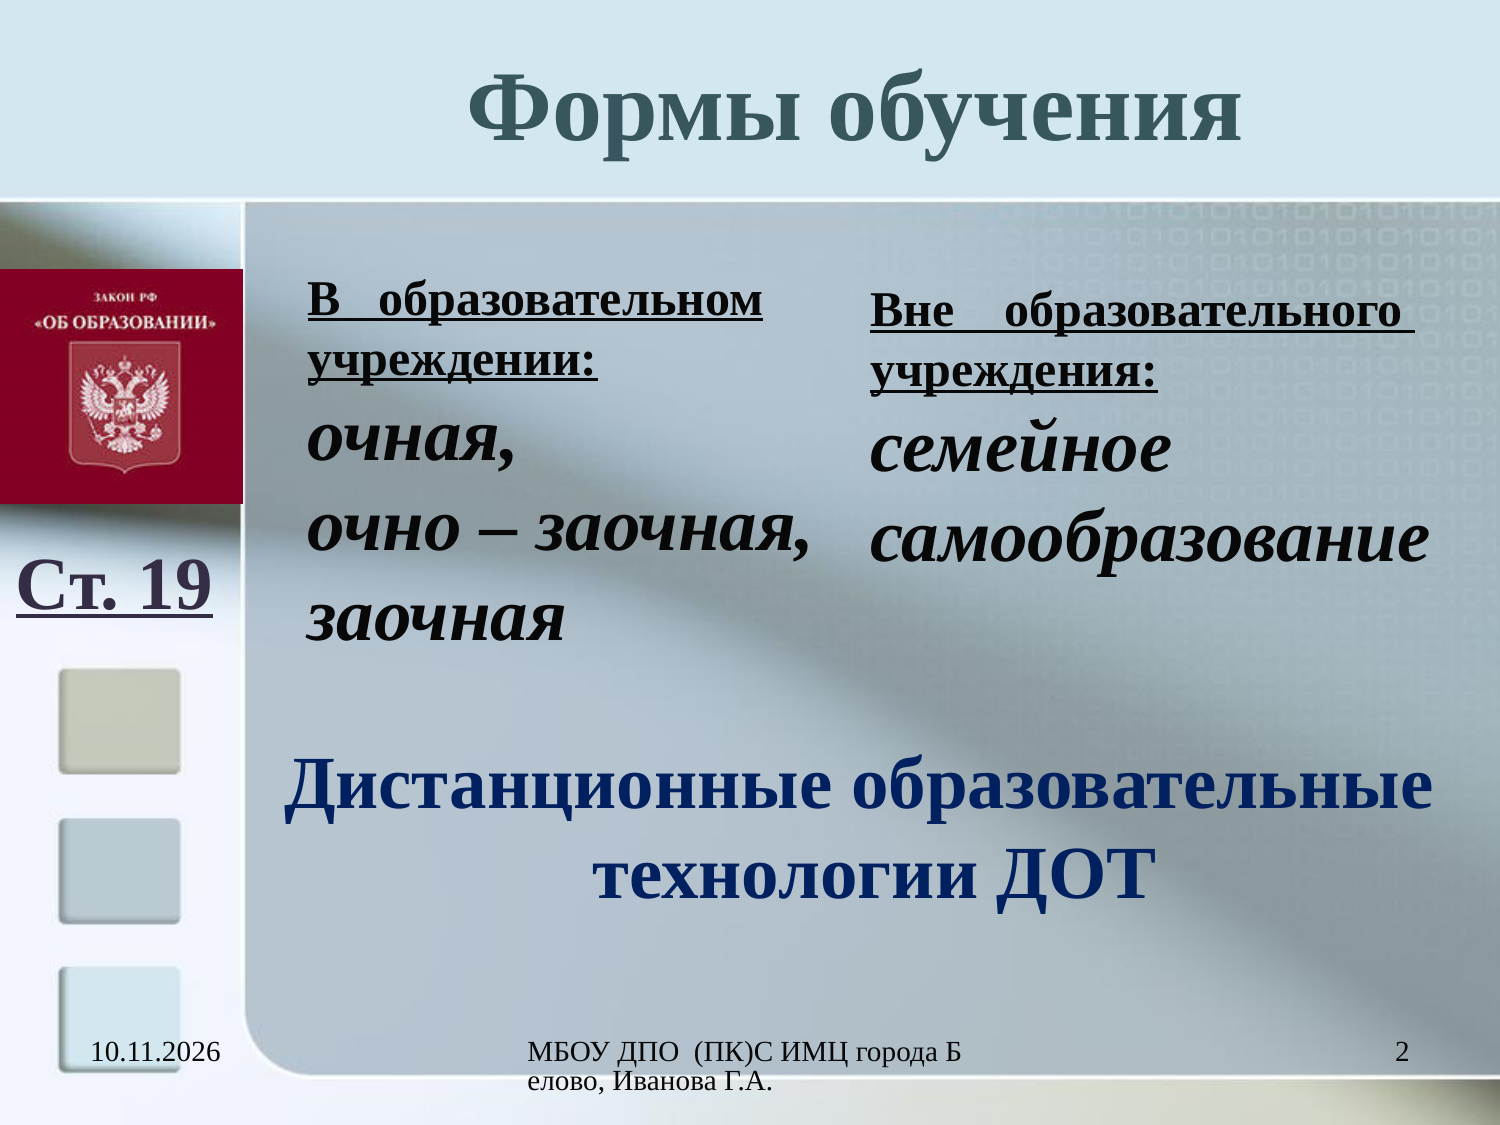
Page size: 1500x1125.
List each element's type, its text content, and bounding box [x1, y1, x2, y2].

picture [0, 0, 1500, 1125]
text_box Дистанционные образовательные технологии ДОТ [269, 726, 1462, 922]
text_box Вне образовательного учреждения: семейное самообразование [855, 269, 1453, 675]
text_box В образовательном учреждении: очная, очно – заочная, заочная [292, 257, 868, 663]
footer МБОУ ДПО (ПК)С ИМЦ города Белово, Иванова Г.А. [512, 1024, 988, 1103]
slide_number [74, 1024, 426, 1103]
text_box Ст. 19 [1, 527, 228, 633]
slide_number 2 [1074, 1024, 1426, 1103]
title Формы обучения [249, 12, 1462, 188]
